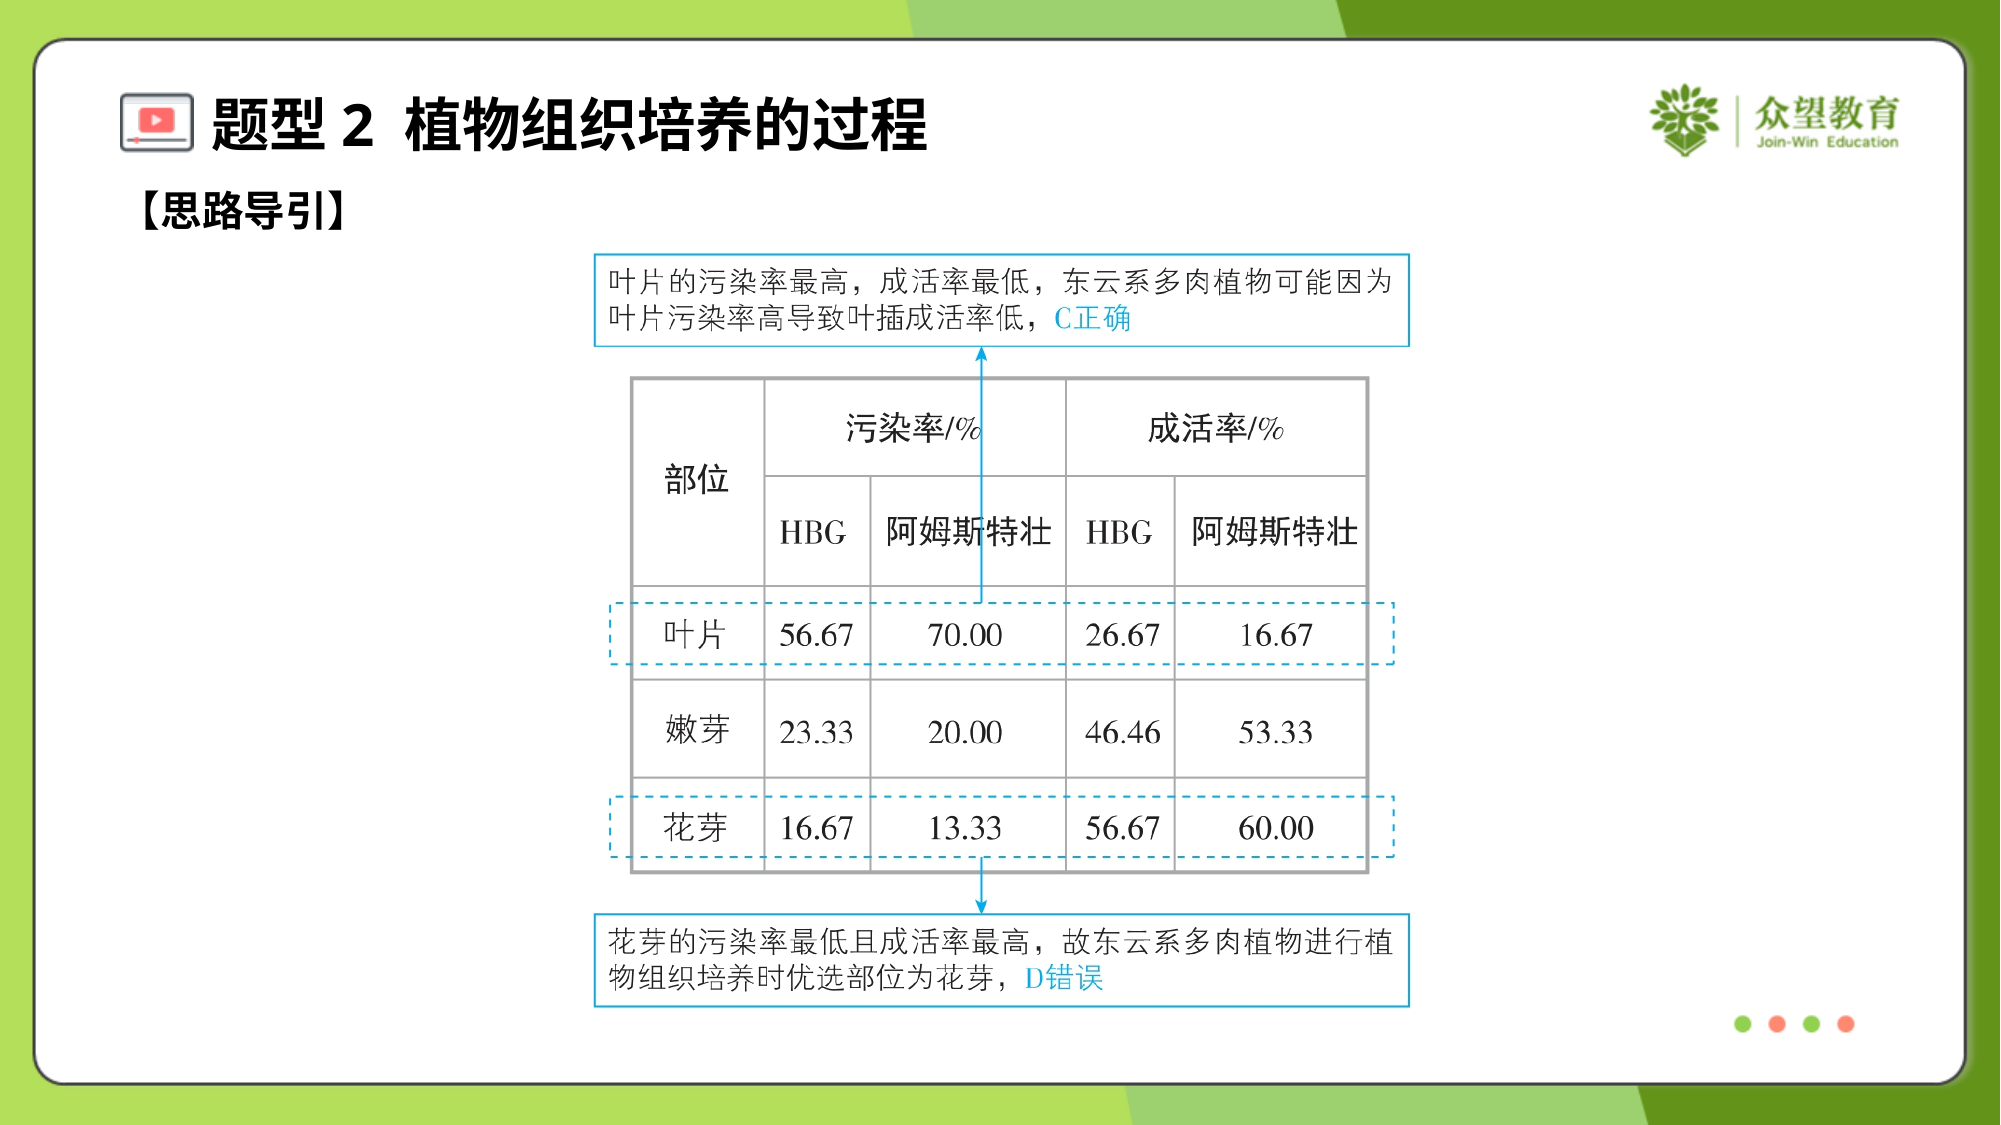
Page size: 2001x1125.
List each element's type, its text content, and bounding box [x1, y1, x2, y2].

picture [0, 0, 2000, 1125]
text_box 【思路导引】 [118, 159, 1883, 227]
